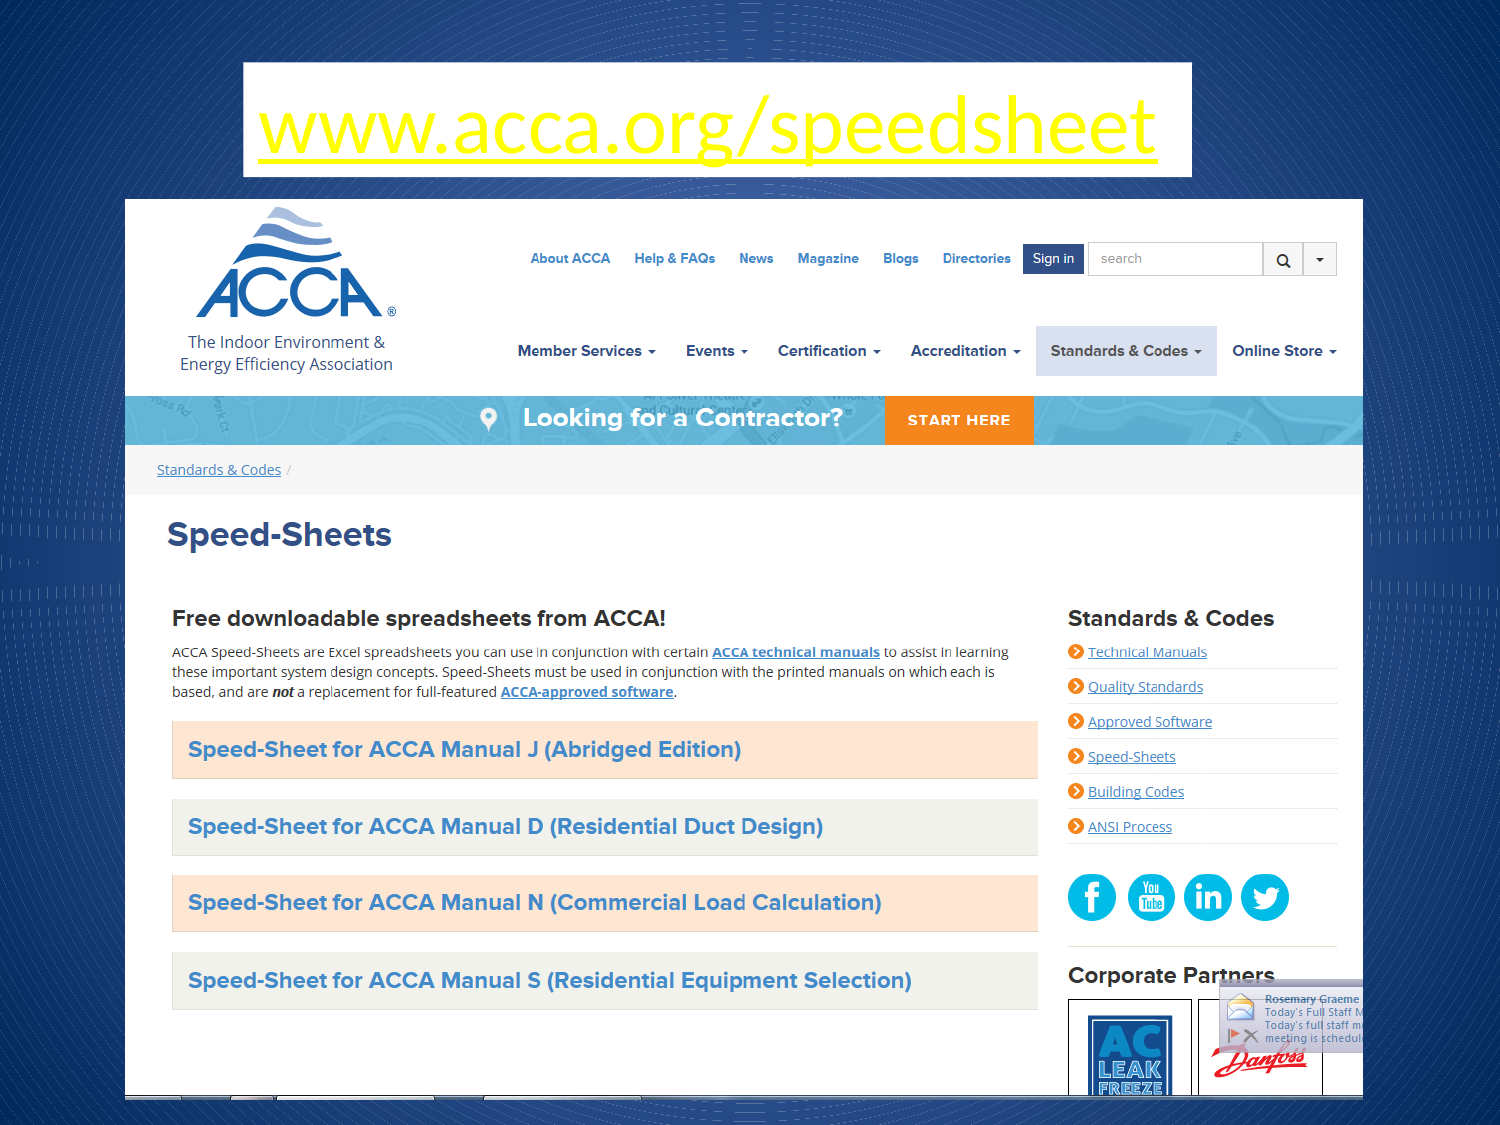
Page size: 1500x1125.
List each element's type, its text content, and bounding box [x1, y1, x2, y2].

text_box www.acca.org/speedsheet [243, 62, 1192, 178]
picture [124, 199, 1363, 1101]
